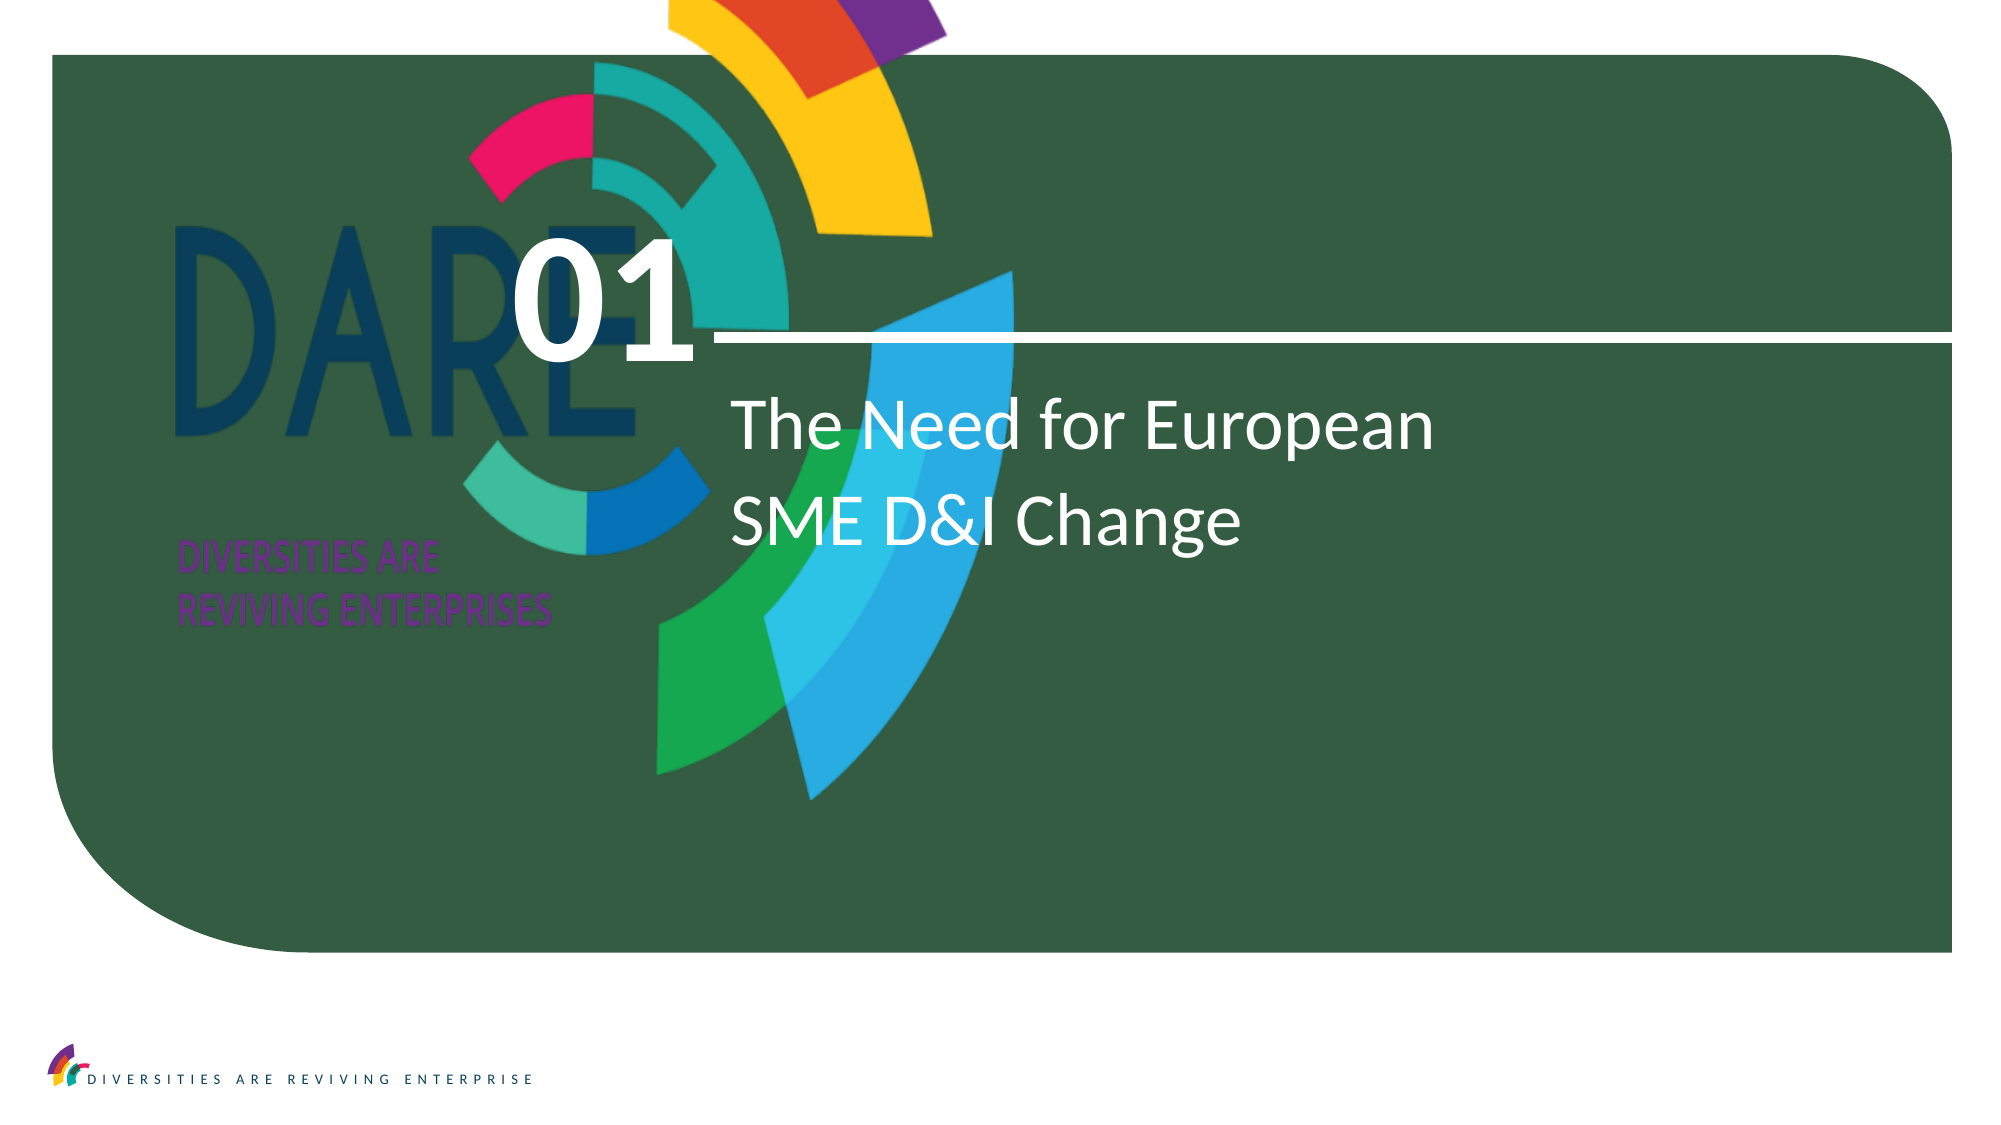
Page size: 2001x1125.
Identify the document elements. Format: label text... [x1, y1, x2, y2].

picture [24, 0, 1166, 987]
list The Need for European SME D&I Change [715, 360, 1563, 572]
list 01 [496, 191, 836, 288]
